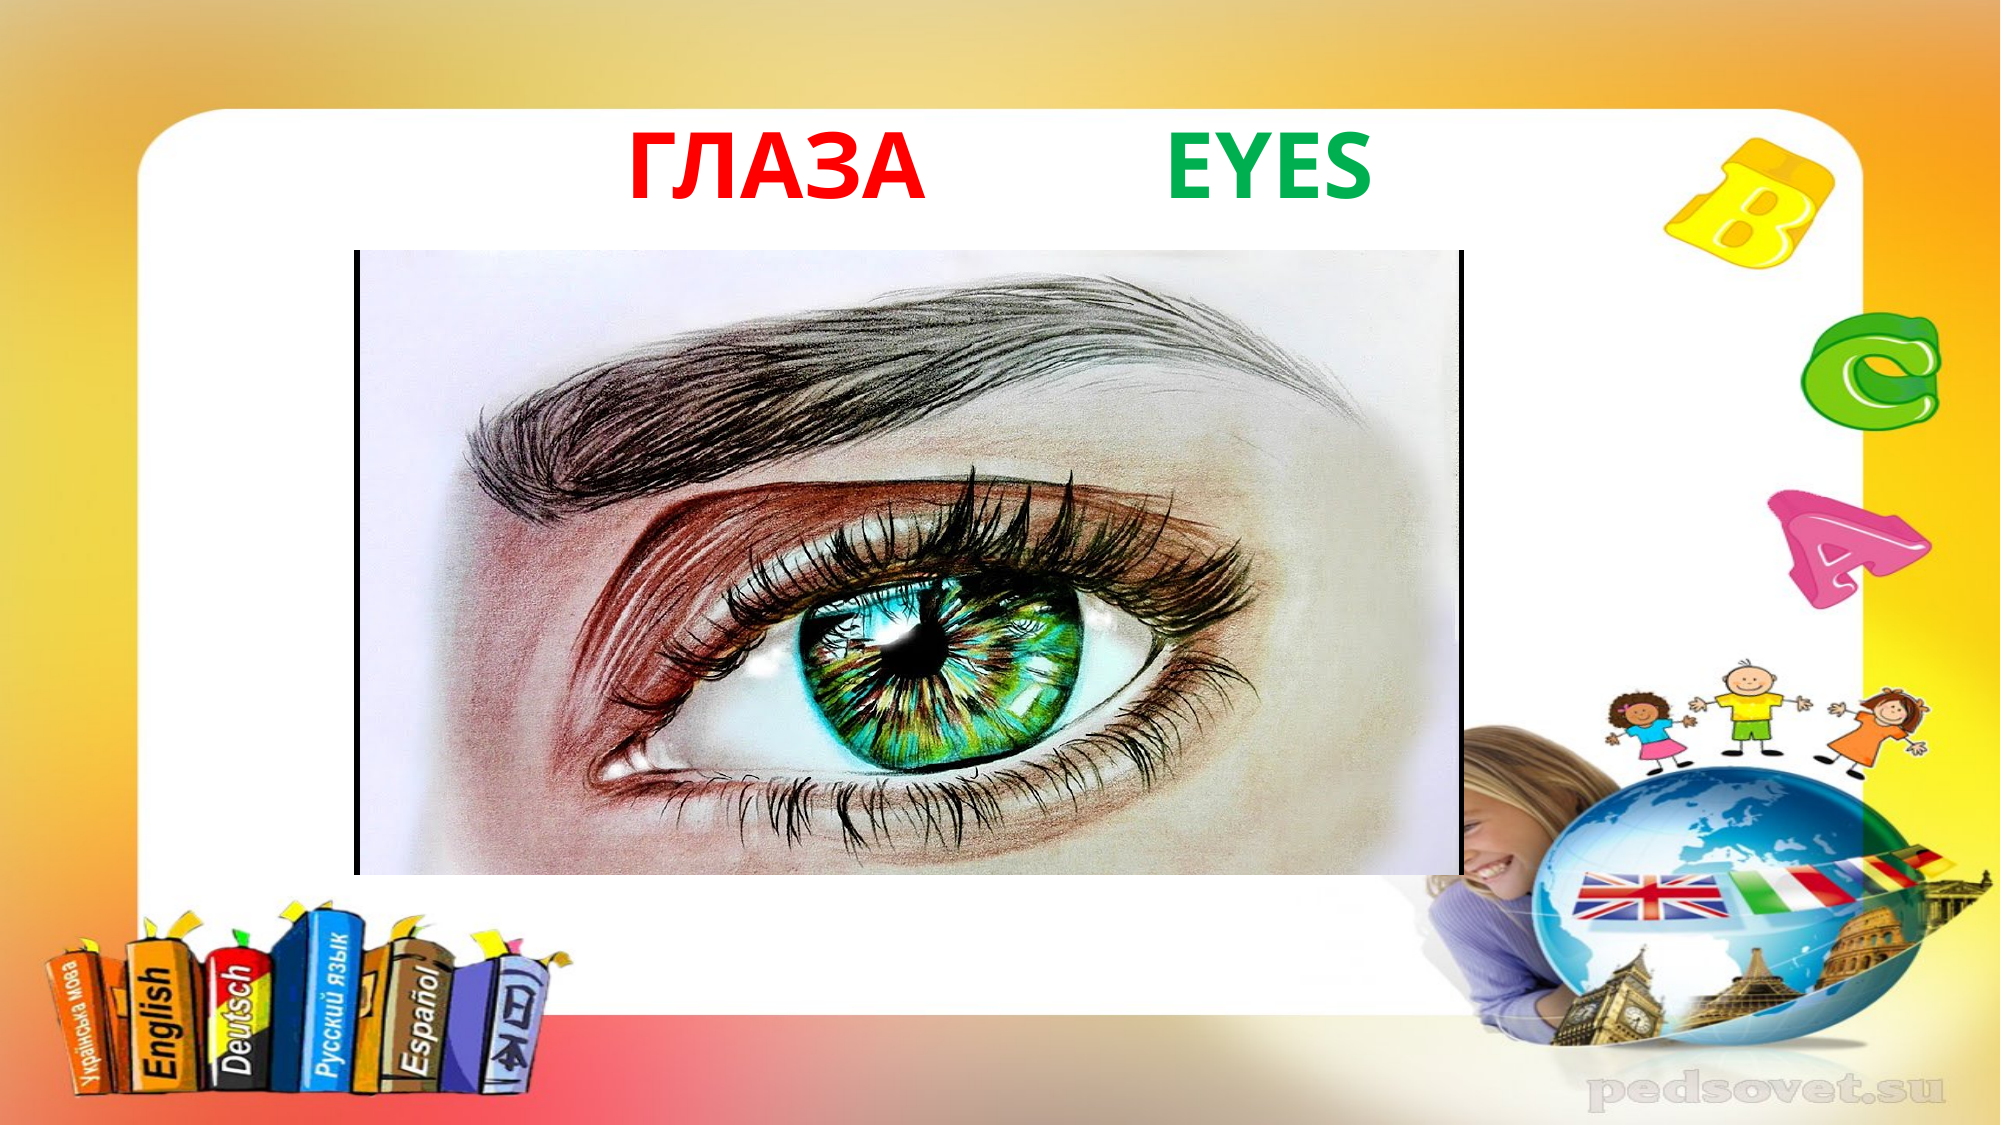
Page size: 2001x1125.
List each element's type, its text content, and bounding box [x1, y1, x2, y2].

title ГЛАЗА EYES [137, 59, 1863, 278]
picture [0, 0, 2001, 1125]
